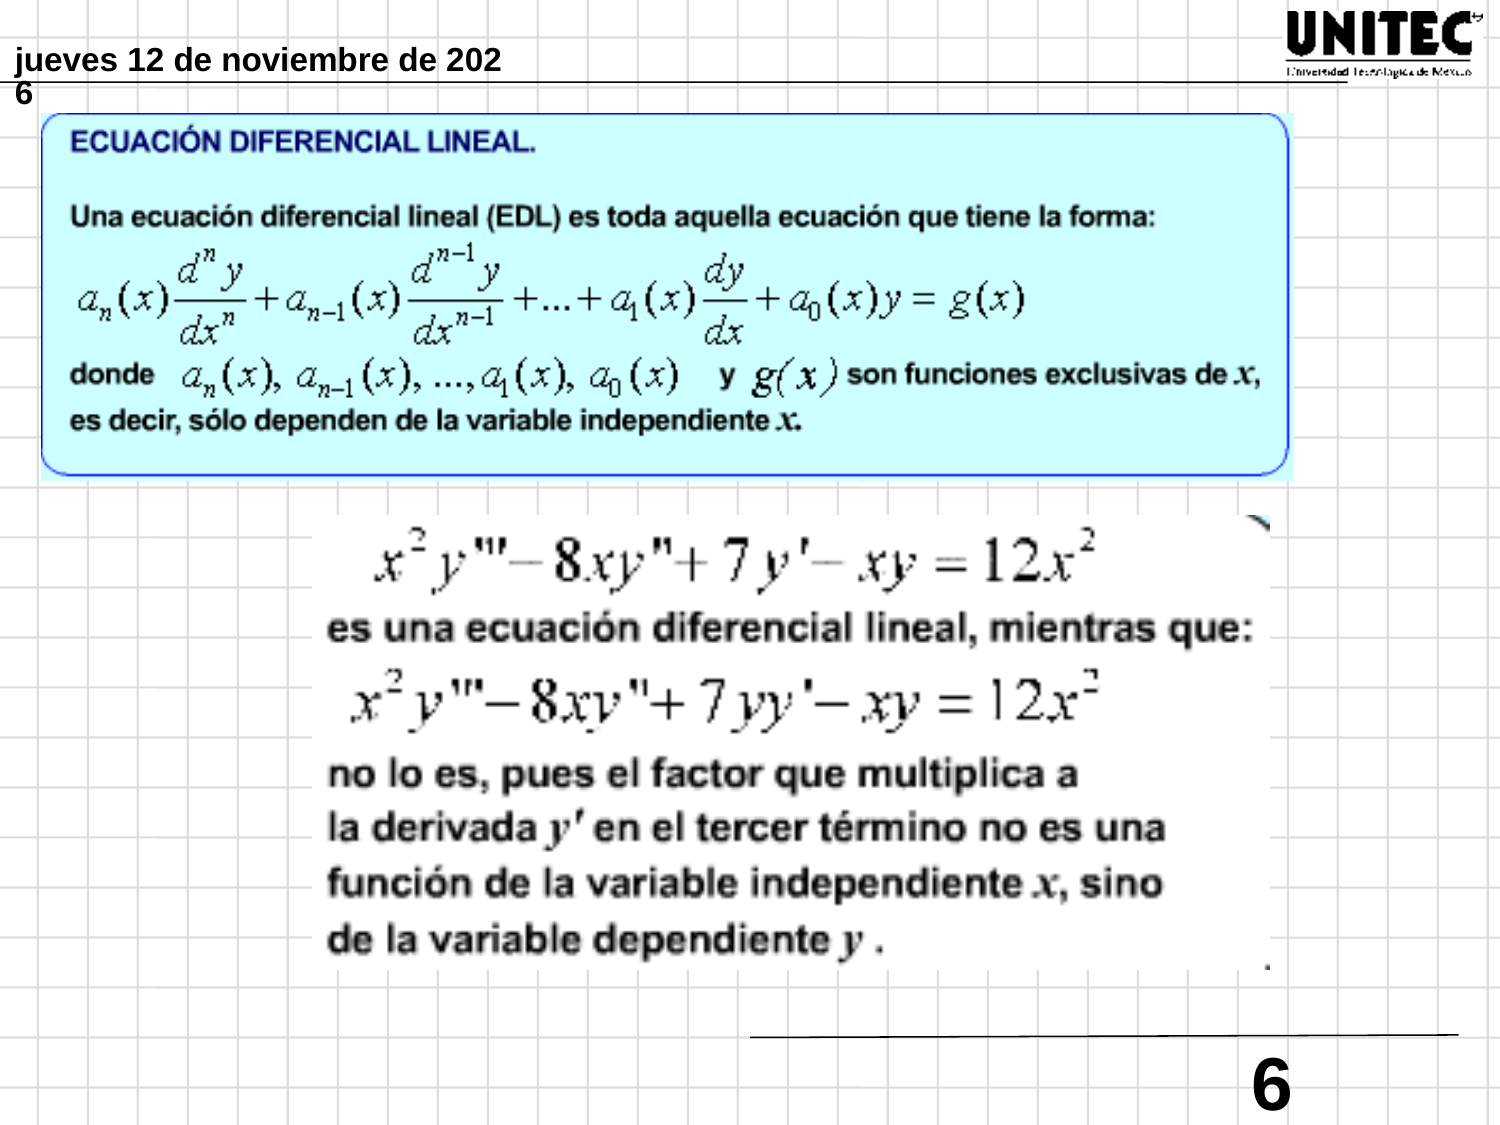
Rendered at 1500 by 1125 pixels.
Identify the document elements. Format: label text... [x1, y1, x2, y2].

picture [40, 113, 1294, 481]
picture [1283, 11, 1483, 79]
picture [312, 514, 1270, 970]
slide_number lunes, 23 de enero de 2012 [0, 31, 526, 110]
slide_number 6 [1199, 1013, 1452, 1109]
